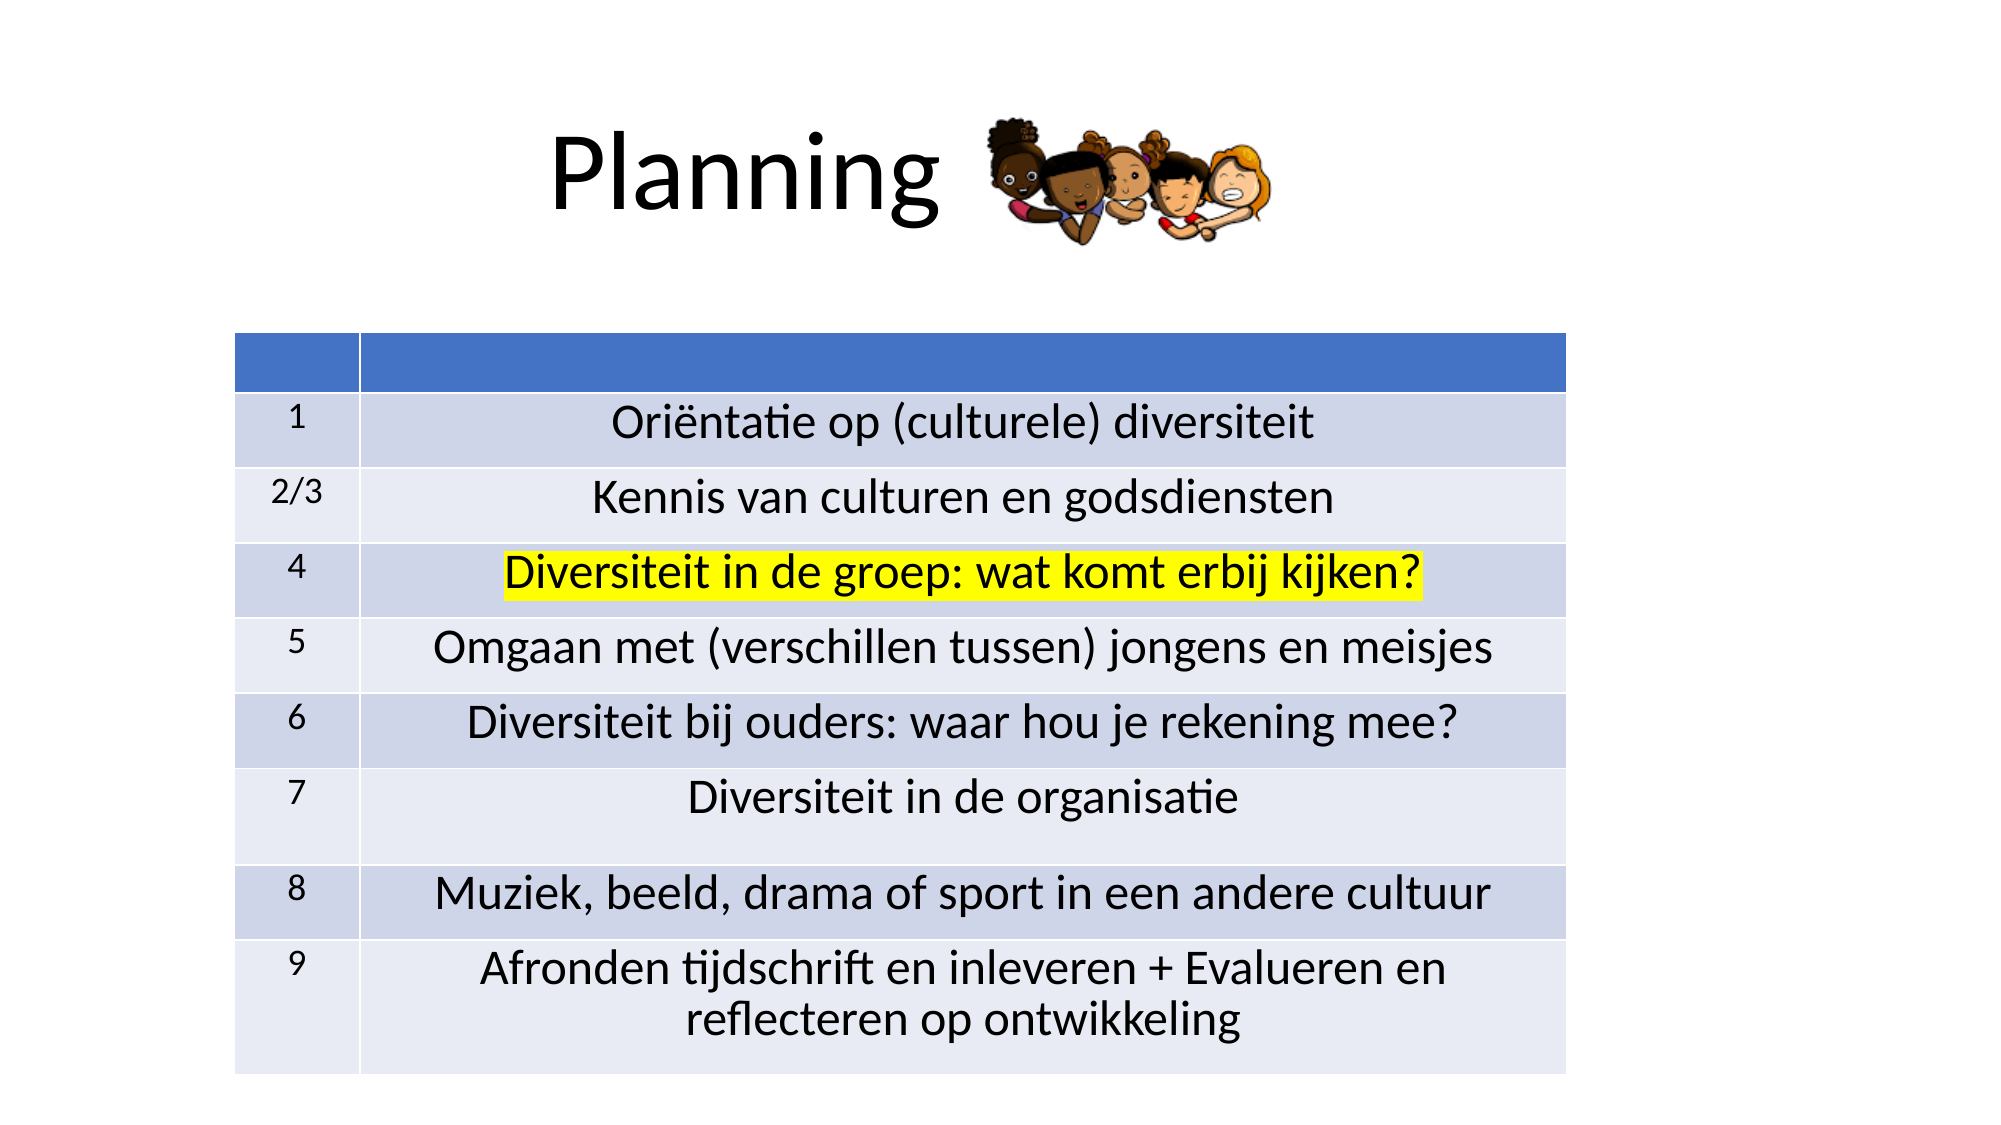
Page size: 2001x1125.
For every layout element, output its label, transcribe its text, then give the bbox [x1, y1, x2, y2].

table_header [235, 333, 359, 392]
table_cell 8 [235, 866, 359, 939]
table_cell 7 [235, 769, 359, 864]
text_box Planning [533, 89, 957, 240]
table_cell Diversiteit bij ouders: waar hou je rekening mee? [361, 694, 1566, 768]
picture [958, 0, 1280, 358]
table_cell 2/3 [235, 469, 359, 542]
table_cell Diversiteit in de organisatie [361, 769, 1566, 864]
table_cell 5 [235, 619, 359, 692]
table_cell 1 [235, 394, 359, 467]
table_cell Omgaan met (verschillen tussen) jongens en meisjes [361, 619, 1566, 692]
table_cell Afronden tijdschrift en inleveren + Evalueren en reflecteren op ontwikkeling [361, 941, 1566, 1074]
table_header [361, 333, 1566, 392]
table_cell Diversiteit in de groep: wat komt erbij kijken? [361, 544, 1566, 617]
table_cell 4 [235, 544, 359, 617]
table_cell Oriëntatie op (culturele) diversiteit [361, 394, 1566, 467]
table_cell 6 [235, 694, 359, 768]
table_cell 9 [235, 941, 359, 1074]
table_cell Kennis van culturen en godsdiensten [361, 469, 1566, 542]
table_cell Muziek, beeld, drama of sport in een andere cultuur [361, 866, 1566, 939]
